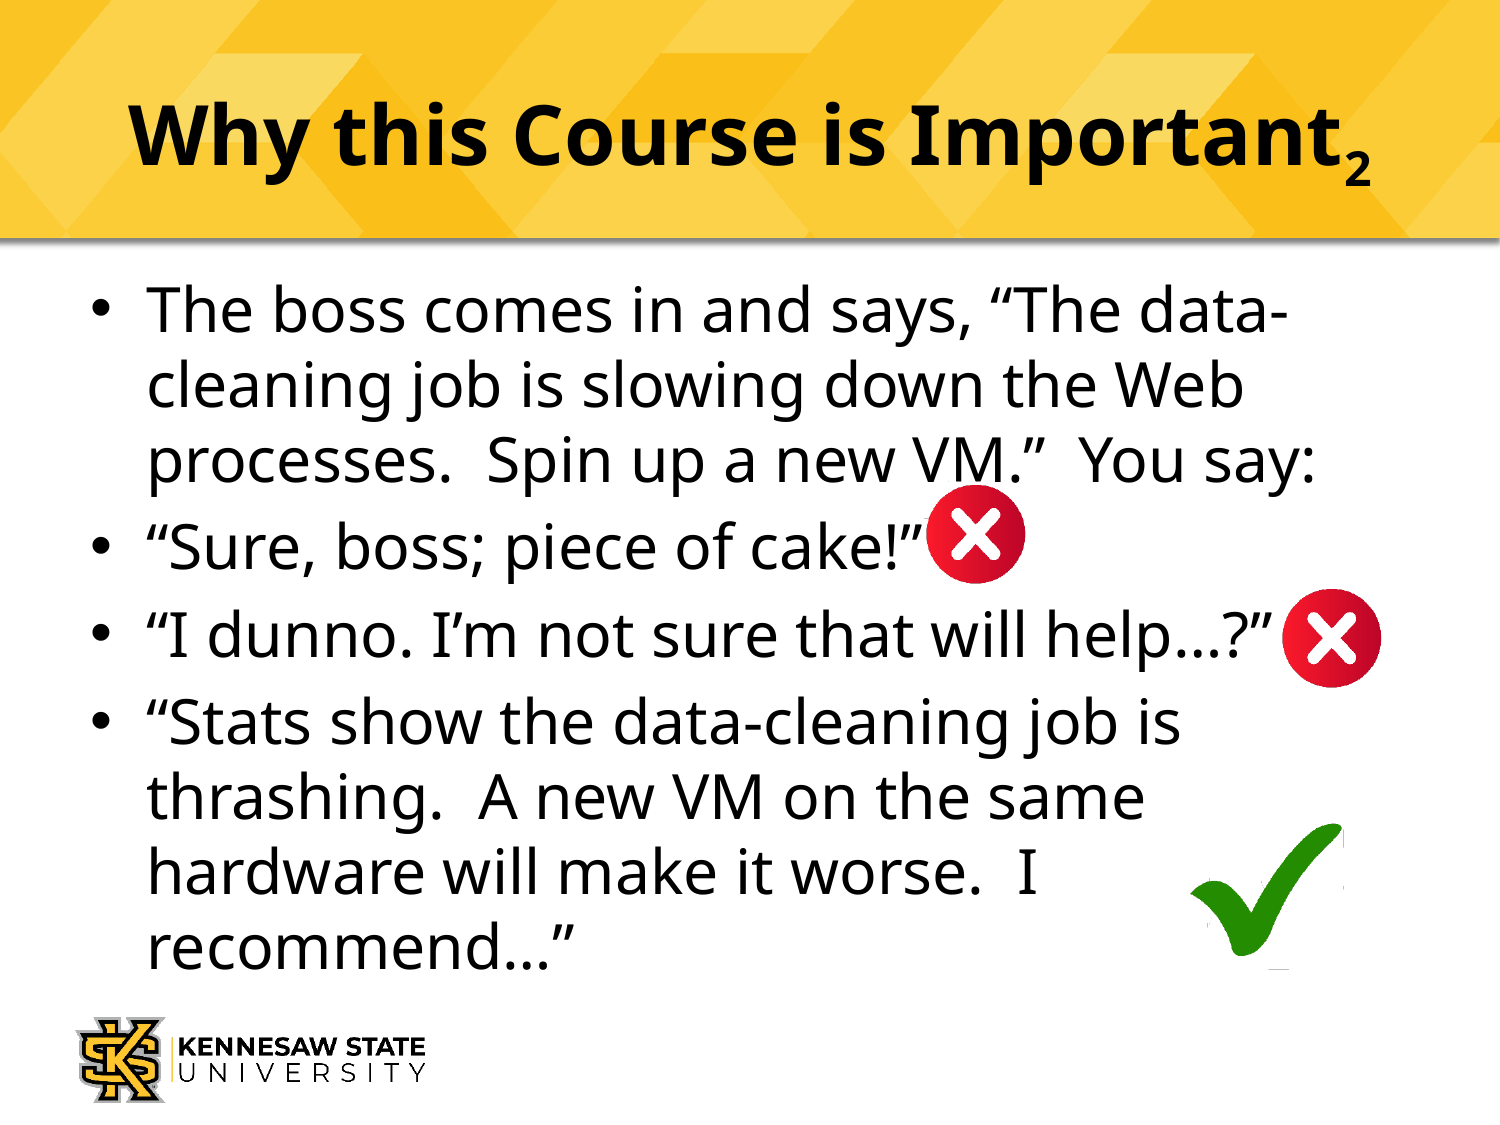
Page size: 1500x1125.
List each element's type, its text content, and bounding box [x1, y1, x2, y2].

list The boss comes in and says, “The data-cleaning job is slowing down the Web processes. Spin up a new VM.” You say: “Sure, boss; piece of cake!” “I dunno. I’m not sure that will help…?” “Stats show the data-cleaning job is thrashing. A new VM on the same hardware will make it worse. I recommend…” [75, 262, 1450, 1005]
picture [924, 481, 1028, 586]
picture [1279, 584, 1385, 691]
picture [1185, 799, 1344, 970]
title Why this Course is Important2 [75, 45, 1425, 233]
picture [75, 1017, 425, 1103]
picture [0, 0, 1500, 251]
